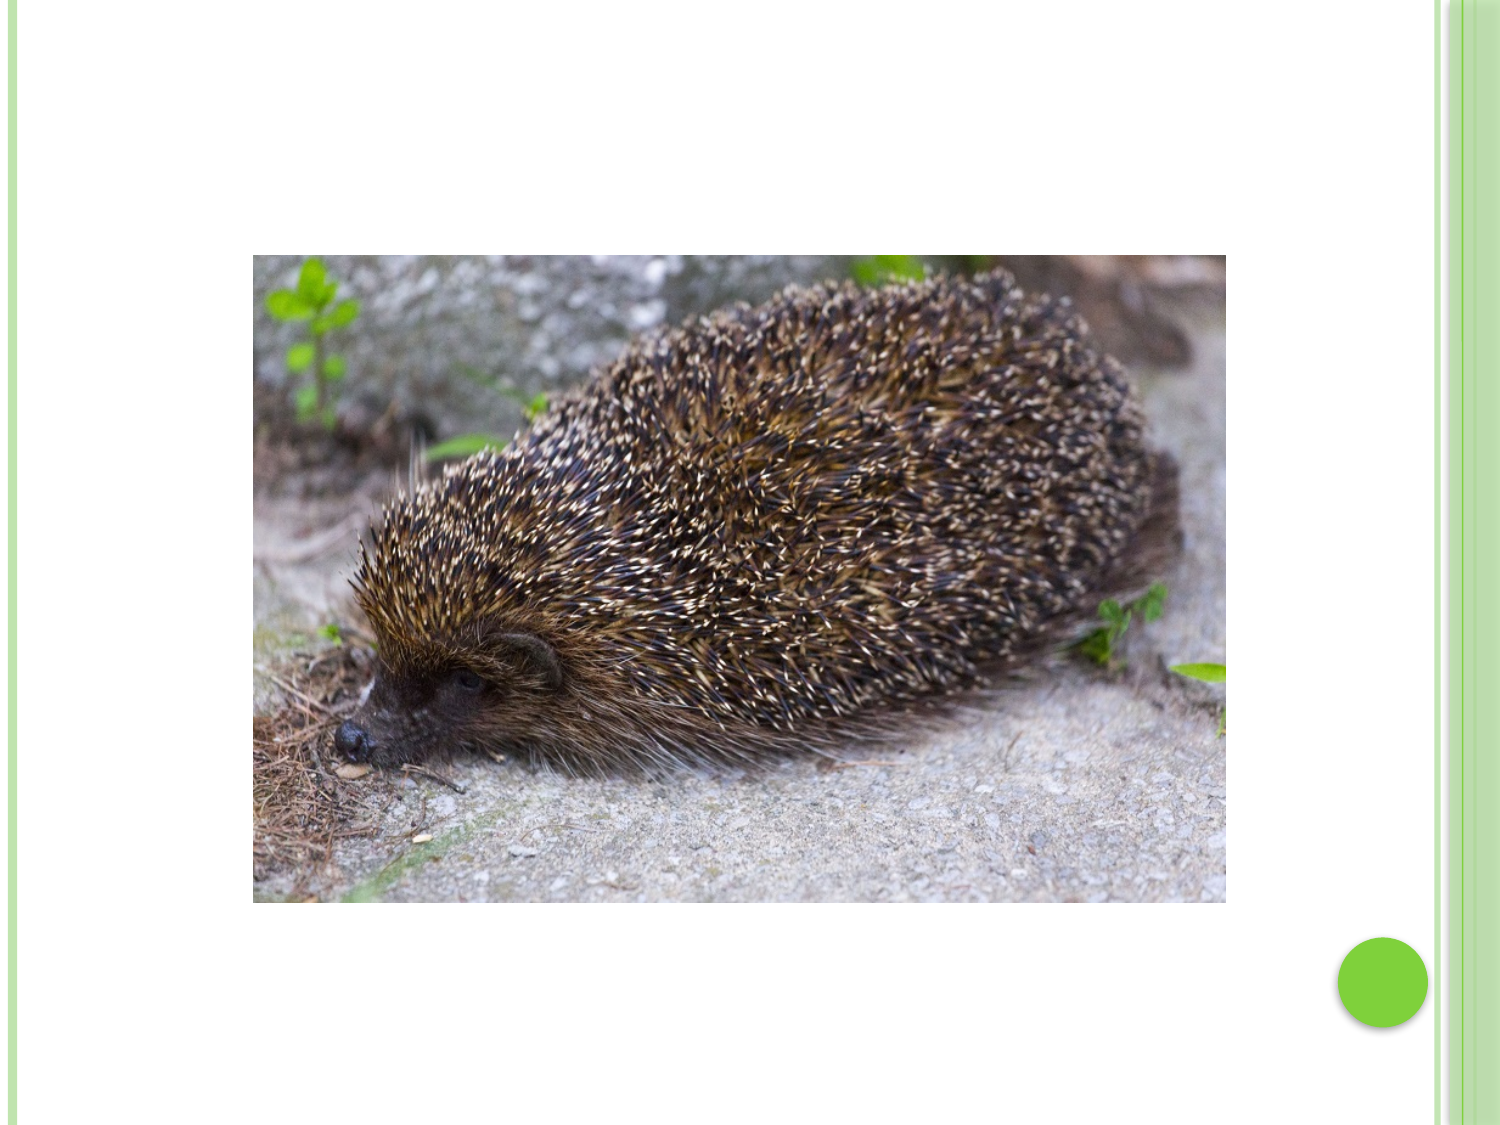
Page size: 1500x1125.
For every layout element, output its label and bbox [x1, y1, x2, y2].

list [253, 254, 1226, 903]
